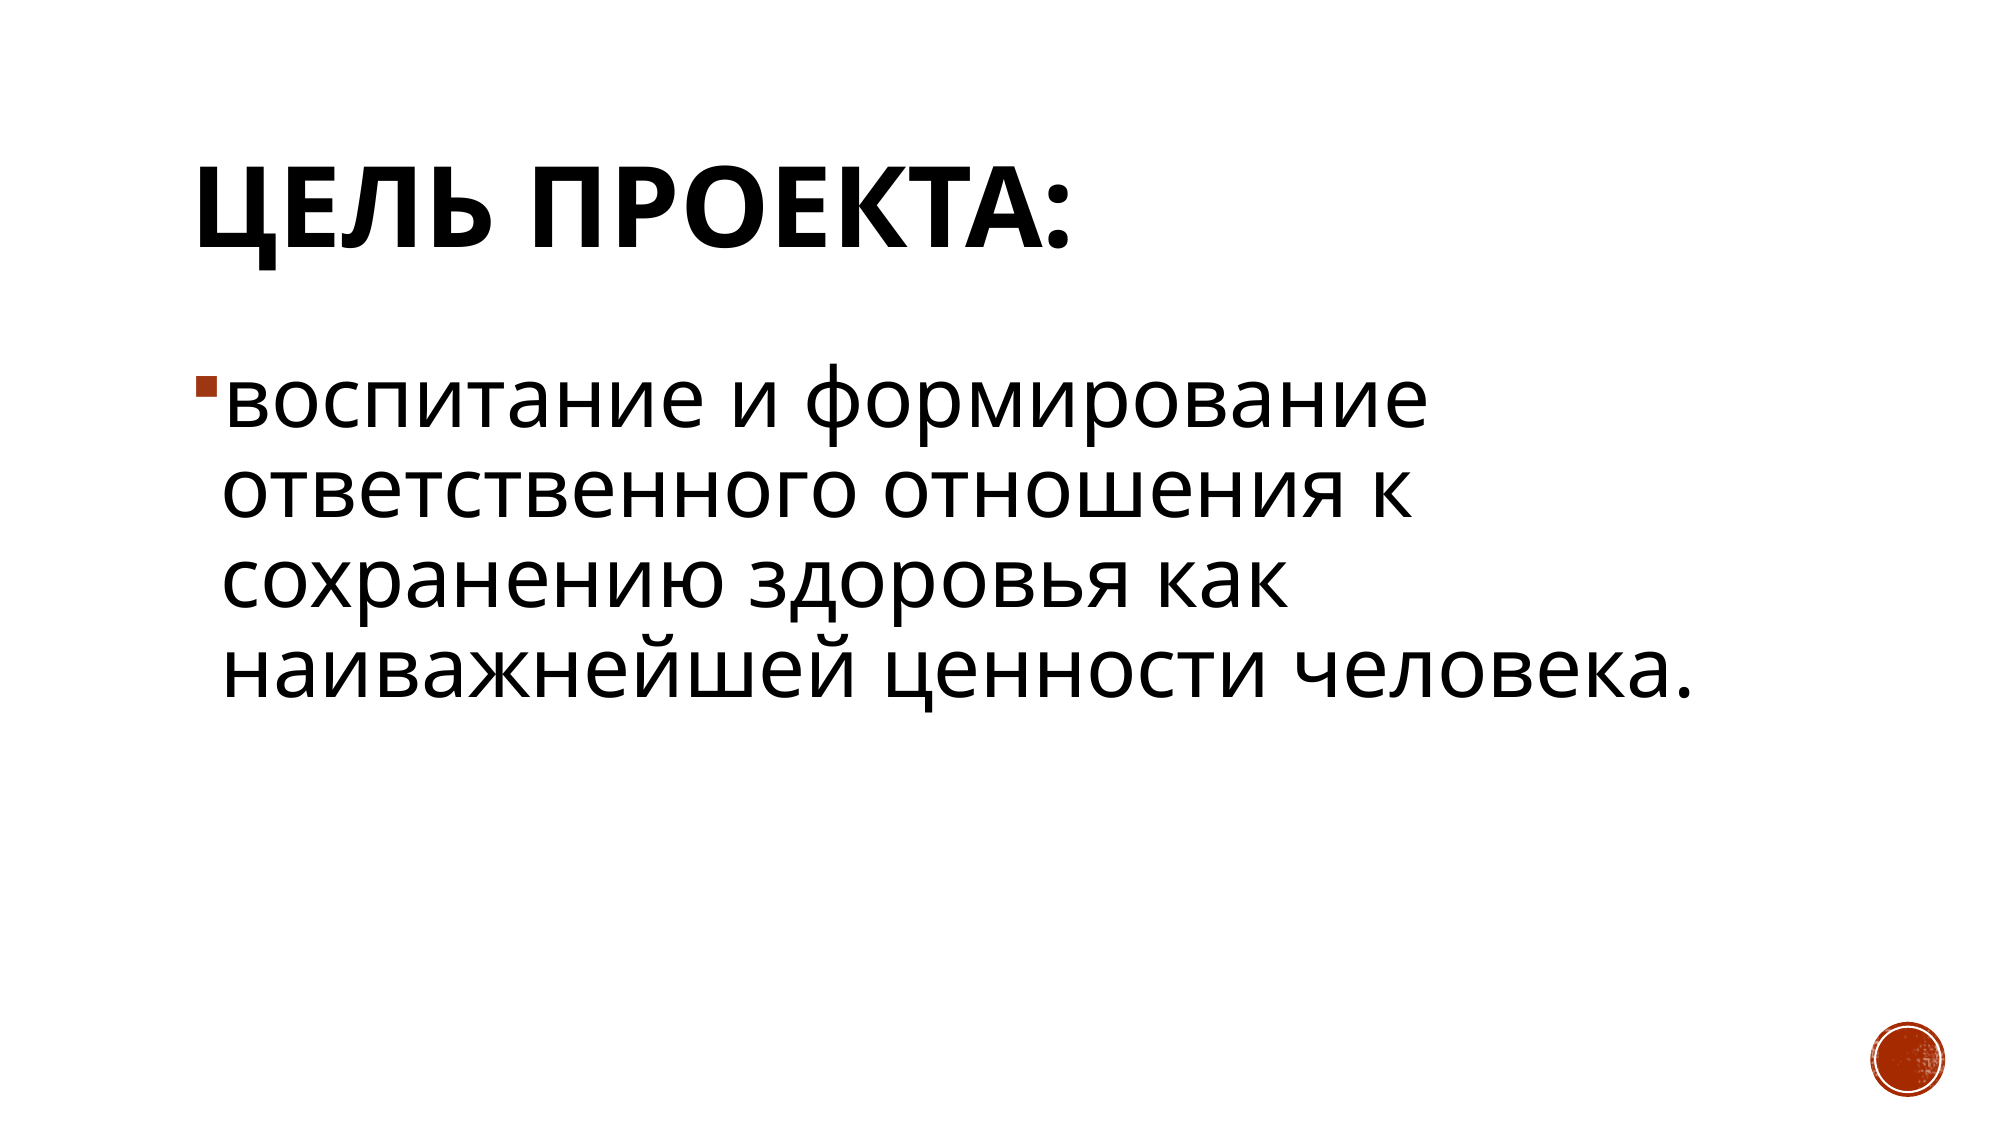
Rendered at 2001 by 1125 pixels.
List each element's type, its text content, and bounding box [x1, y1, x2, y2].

list воспитание и формирование ответственного отношения к сохранению здоровья как наиважнейшей ценности человека. [175, 348, 1826, 1013]
title Цель проекта: [175, 79, 1826, 344]
